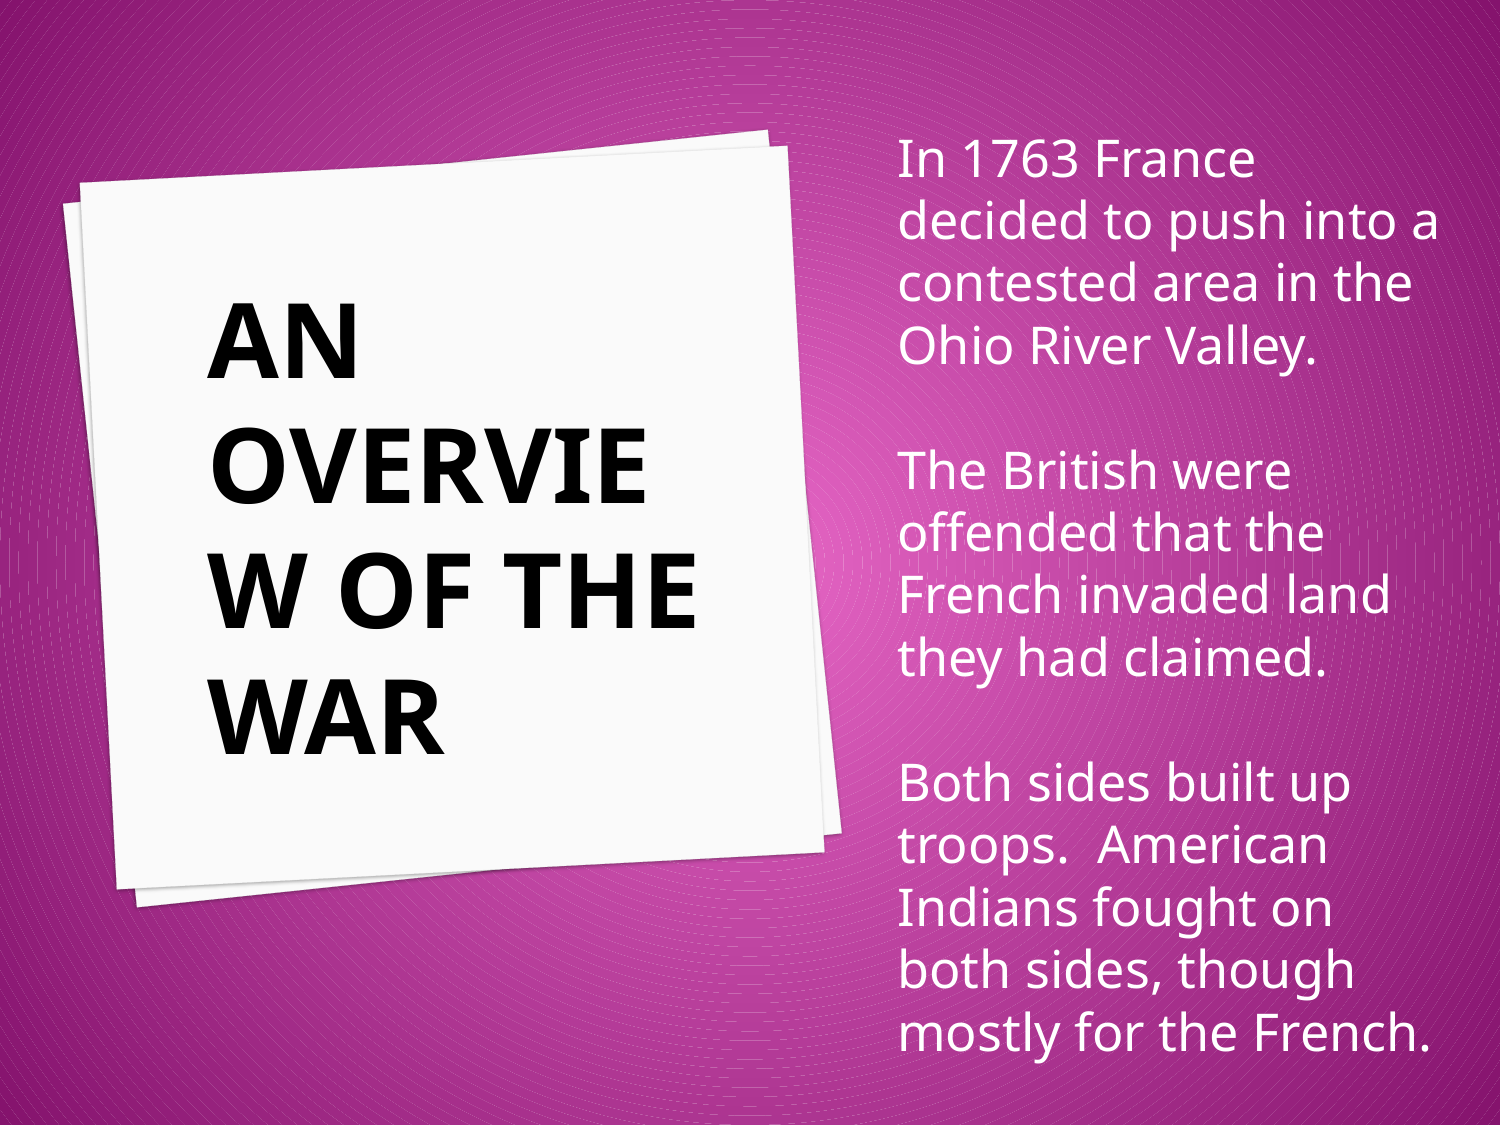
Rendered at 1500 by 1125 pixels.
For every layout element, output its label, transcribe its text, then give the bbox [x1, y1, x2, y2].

title An Overview of the War [200, 187, 725, 775]
list In 1763 France decided to push into a contested area in the Ohio River Valley. The British were offended that the French invaded land they had claimed. Both sides built up troops. American Indians fought on both sides, though mostly for the French. [884, 125, 1447, 1063]
text_box [887, 172, 1425, 1123]
